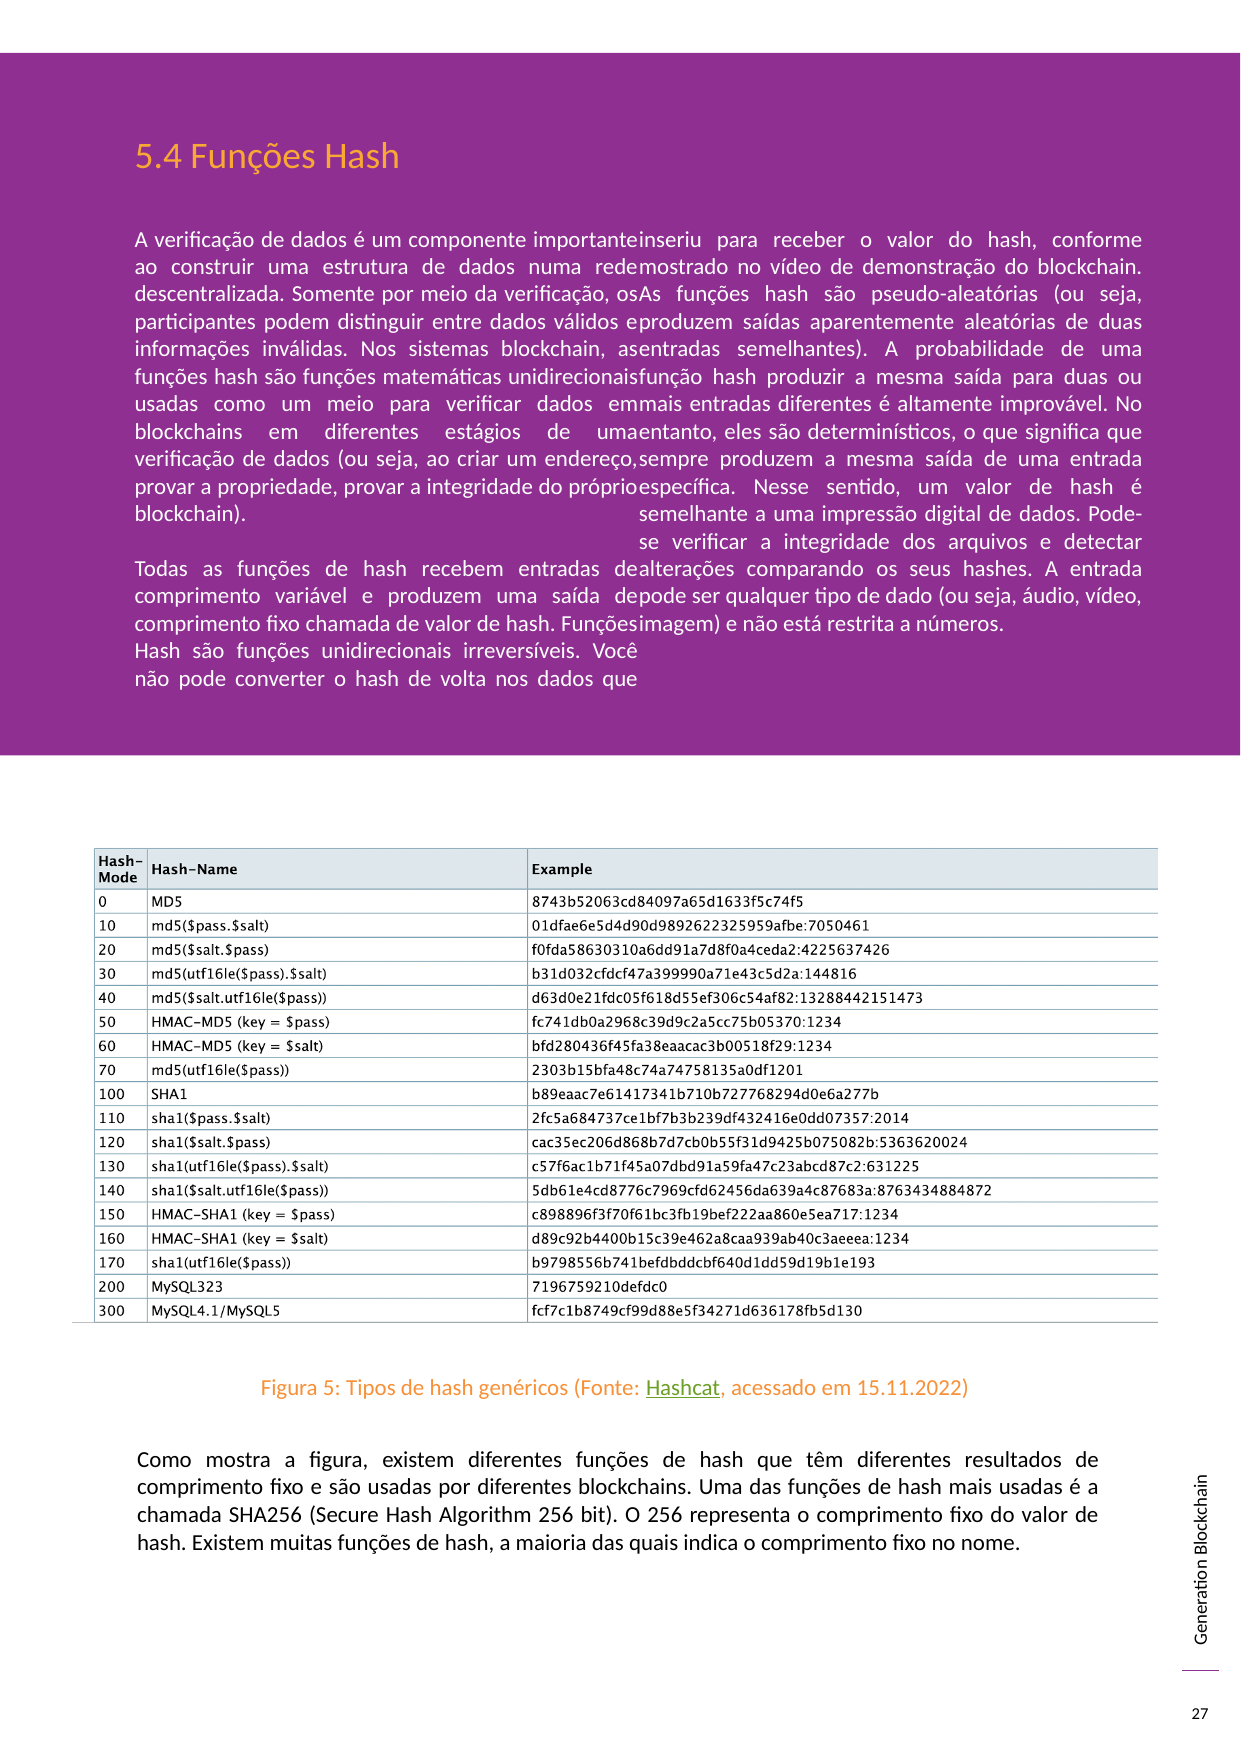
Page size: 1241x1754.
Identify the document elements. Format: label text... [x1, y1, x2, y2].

picture [72, 839, 1158, 1323]
list A verificação de dados é um componente importante ao construir uma estrutura de dados numa rede descentralizada. Somente por meio da verificação, os participantes podem distinguir entre dados válidos e informações inválidas. Nos sistemas blockchain, as funções hash são funções matemáticas unidirecionais usadas como um meio para verificar dados em blockchains em diferentes estágios de uma verificação de dados (ou seja, ao criar um endereço, provar a propriedade, provar a integridade do próprio blockchain). Todas as funções de hash recebem entradas de comprimento variável e produzem uma saída de comprimento fixo chamada de valor de hash. Funções Hash são funções unidirecionais irreversíveis. Você não pode converter o hash de volta nos dados que inseriu para receber o valor do hash, conforme mostrado no vídeo de demonstração do blockchain. As funções hash são pseudo-aleatórias (ou seja, produzem saídas aparentemente aleatórias de duas entradas semelhantes). A probabilidade de uma função hash produzir a mesma saída para duas ou mais entradas diferentes é altamente improvável. No entanto, eles são determinísticos, o que significa que sempre produzem a mesma saída de uma entrada específica. Nesse sentido, um valor de hash é semelhante a uma impressão digital de dados. Pode-se verificar a integridade dos arquivos e detectar alterações comparando os seus hashes. A entrada pode ser qualquer tipo de dado (ou seja, áudio, vídeo, imagem) e não está restrita a números. [119, 216, 1158, 713]
text_box 5.4 Funções Hash [119, 123, 1113, 201]
slide_number 27 [1169, 1674, 1231, 1751]
text_box Figura 5: Tipos de hash genéricos (Fonte: Hashcat, acessado em 15.11.2022) [120, 1364, 1111, 1408]
text_box Como mostra a figura, existem diferentes funções de hash que têm diferentes resultados de comprimento fixo e são usadas por diferentes blockchains. Uma das funções de hash mais usadas é a chamada SHA256 (Secure Hash Algorithm 256 bit). O 256 representa o comprimento fixo do valor de hash. Existem muitas funções de hash, a maioria das quais indica o comprimento fixo no nome. [122, 1437, 1116, 1575]
